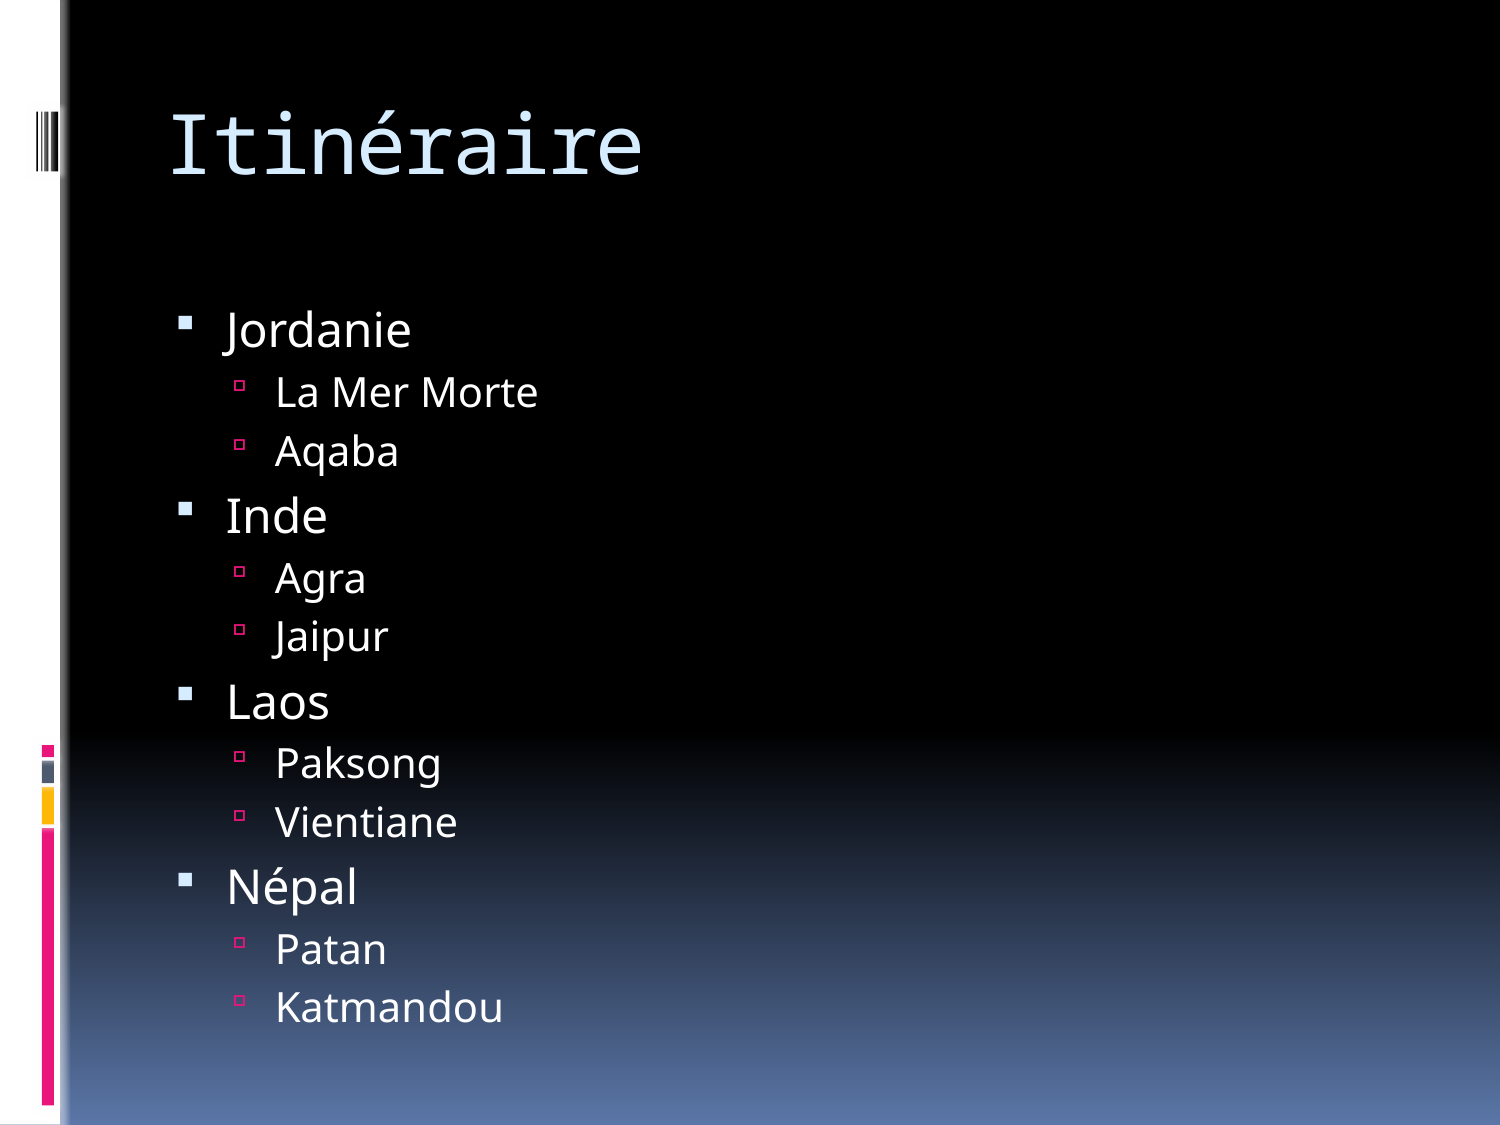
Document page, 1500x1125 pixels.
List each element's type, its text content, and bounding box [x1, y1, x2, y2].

title Itinéraire [150, 83, 1425, 234]
list Jordanie La Mer Morte Aqaba Inde Agra Jaipur Laos Paksong Vientiane Népal Patan Katmandou [150, 292, 1425, 1043]
